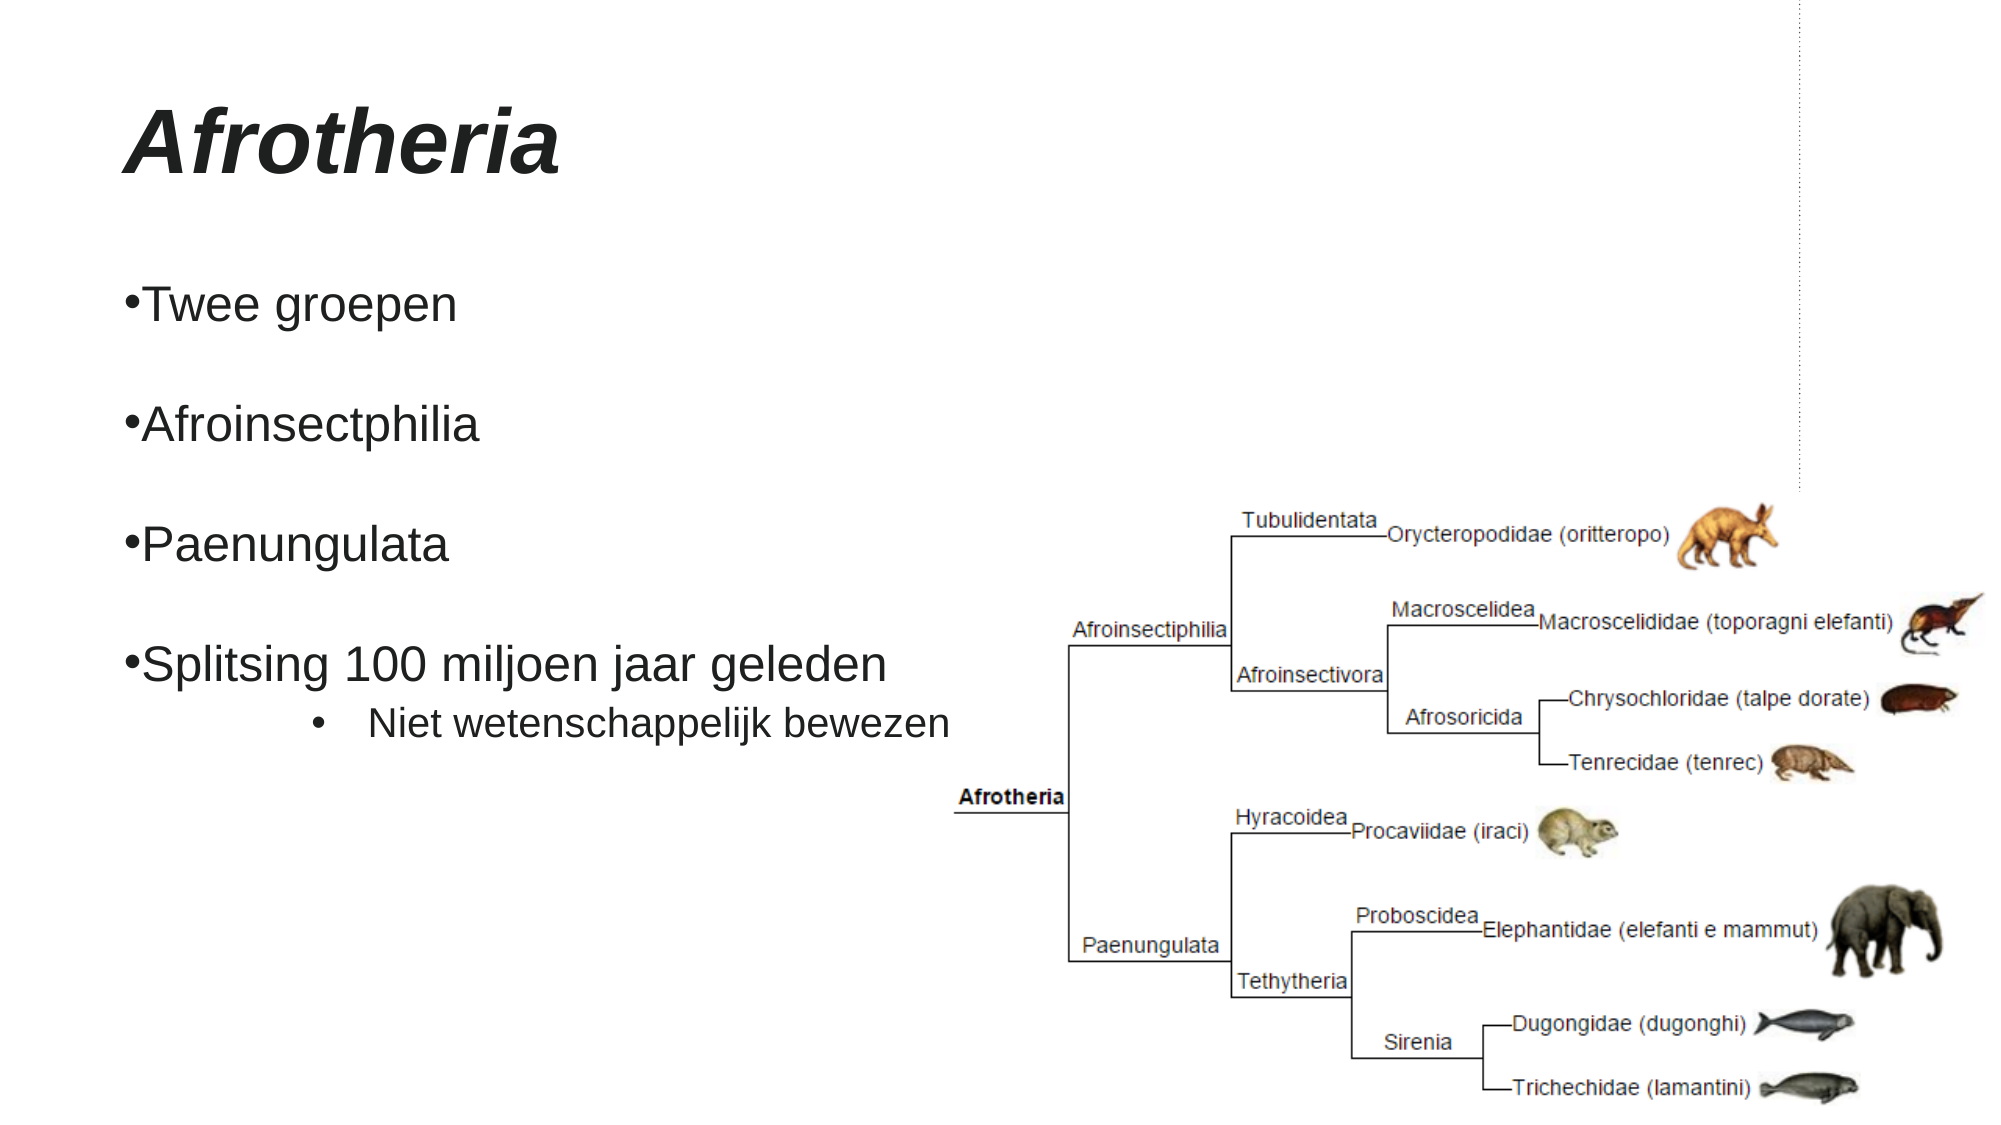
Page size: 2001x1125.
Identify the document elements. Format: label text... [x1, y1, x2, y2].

list Twee groepen Afroinsectphilia Paenungulata Splitsing 100 miljoen jaar geleden Niet wetenschappelijk bewezen [124, 271, 1394, 986]
picture [948, 0, 2001, 1125]
title Afrotheria [124, 94, 1607, 272]
